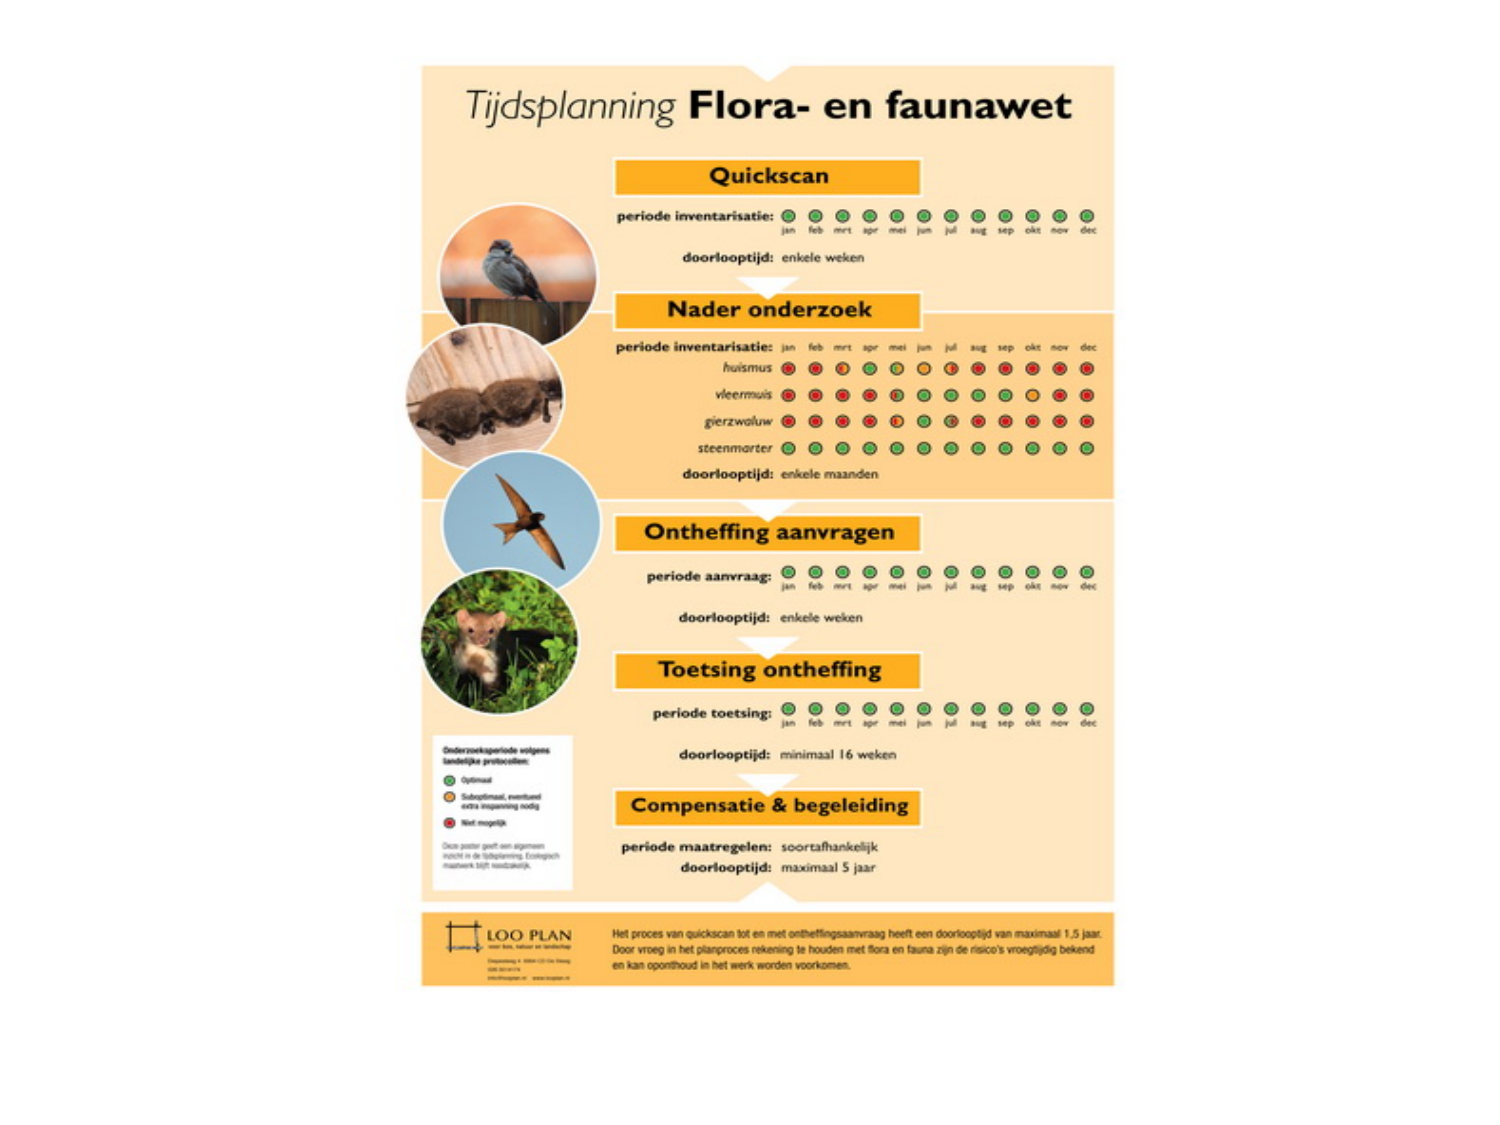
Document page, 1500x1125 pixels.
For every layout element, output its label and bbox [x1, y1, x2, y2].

picture [395, 42, 1140, 1012]
